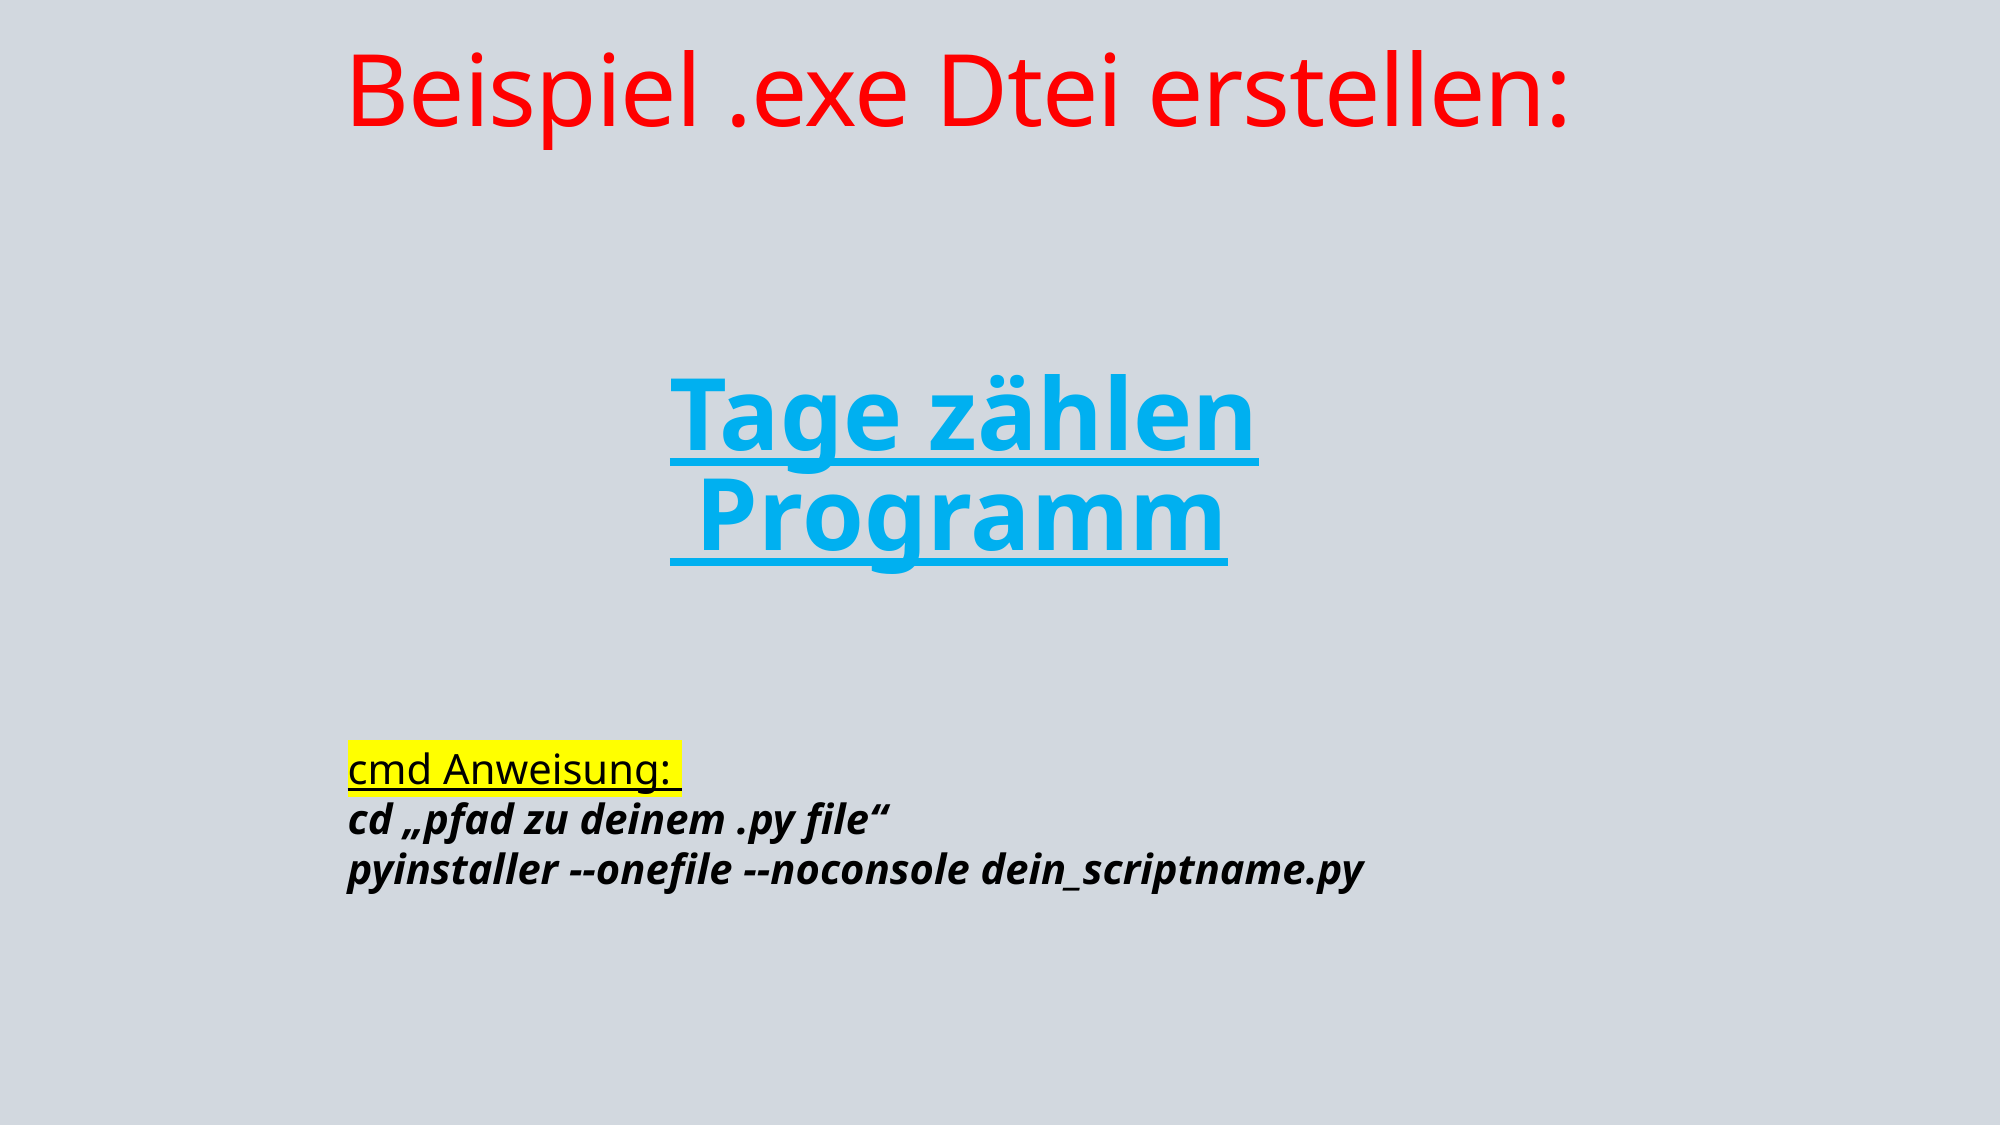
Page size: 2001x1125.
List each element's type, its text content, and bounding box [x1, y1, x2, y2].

text_box cmd Anweisung: cd „pfad zu deinem .py file“ pyinstaller --onefile --noconsole dein_scriptname.py [332, 735, 1408, 901]
text_box Tage zählen Programm [655, 343, 1276, 495]
title Beispiel .exe Dtei erstellen: [99, 0, 1792, 365]
